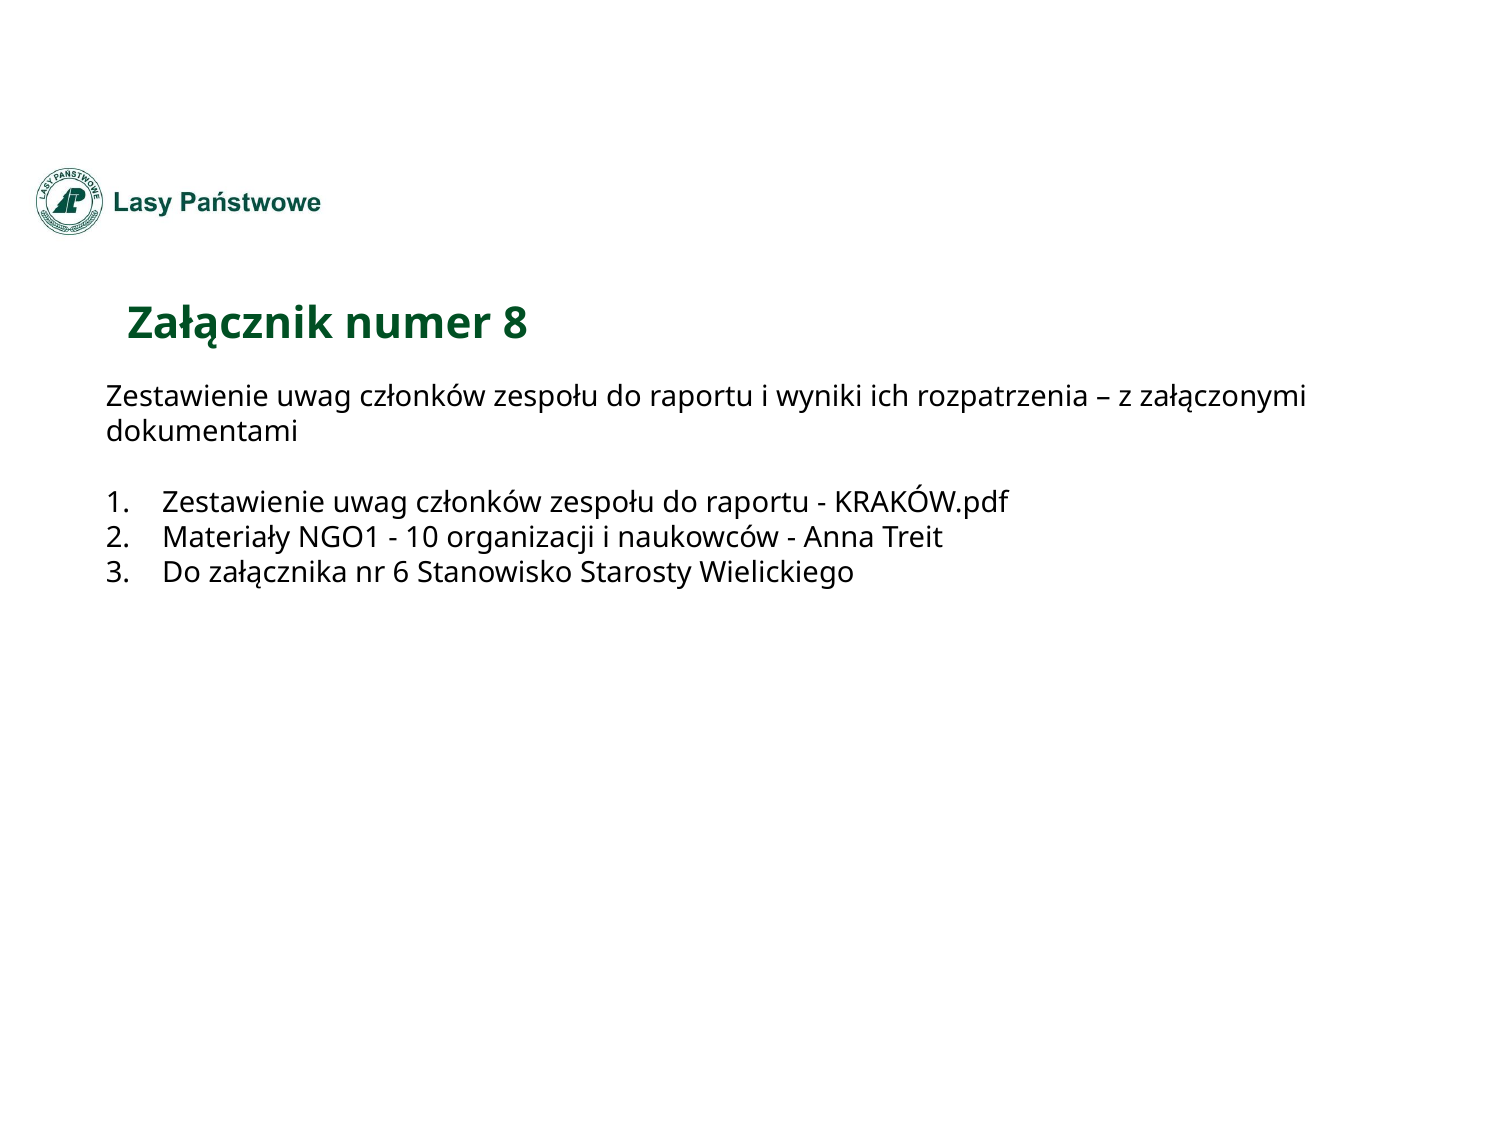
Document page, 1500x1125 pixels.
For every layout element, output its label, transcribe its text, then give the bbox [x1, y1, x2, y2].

text_box Zestawienie uwag członków zespołu do raportu i wyniki ich rozpatrzenia – z załączonymi dokumentami Zestawienie uwag członków zespołu do raportu - KRAKÓW.pdf Materiały NGO1 - 10 organizacji i naukowców - Anna Treit Do załącznika nr 6 Stanowisko Starosty Wielickiego [90, 370, 1385, 858]
text_box Załącznik numer 8 [127, 273, 1306, 348]
text_box [20, 150, 346, 252]
